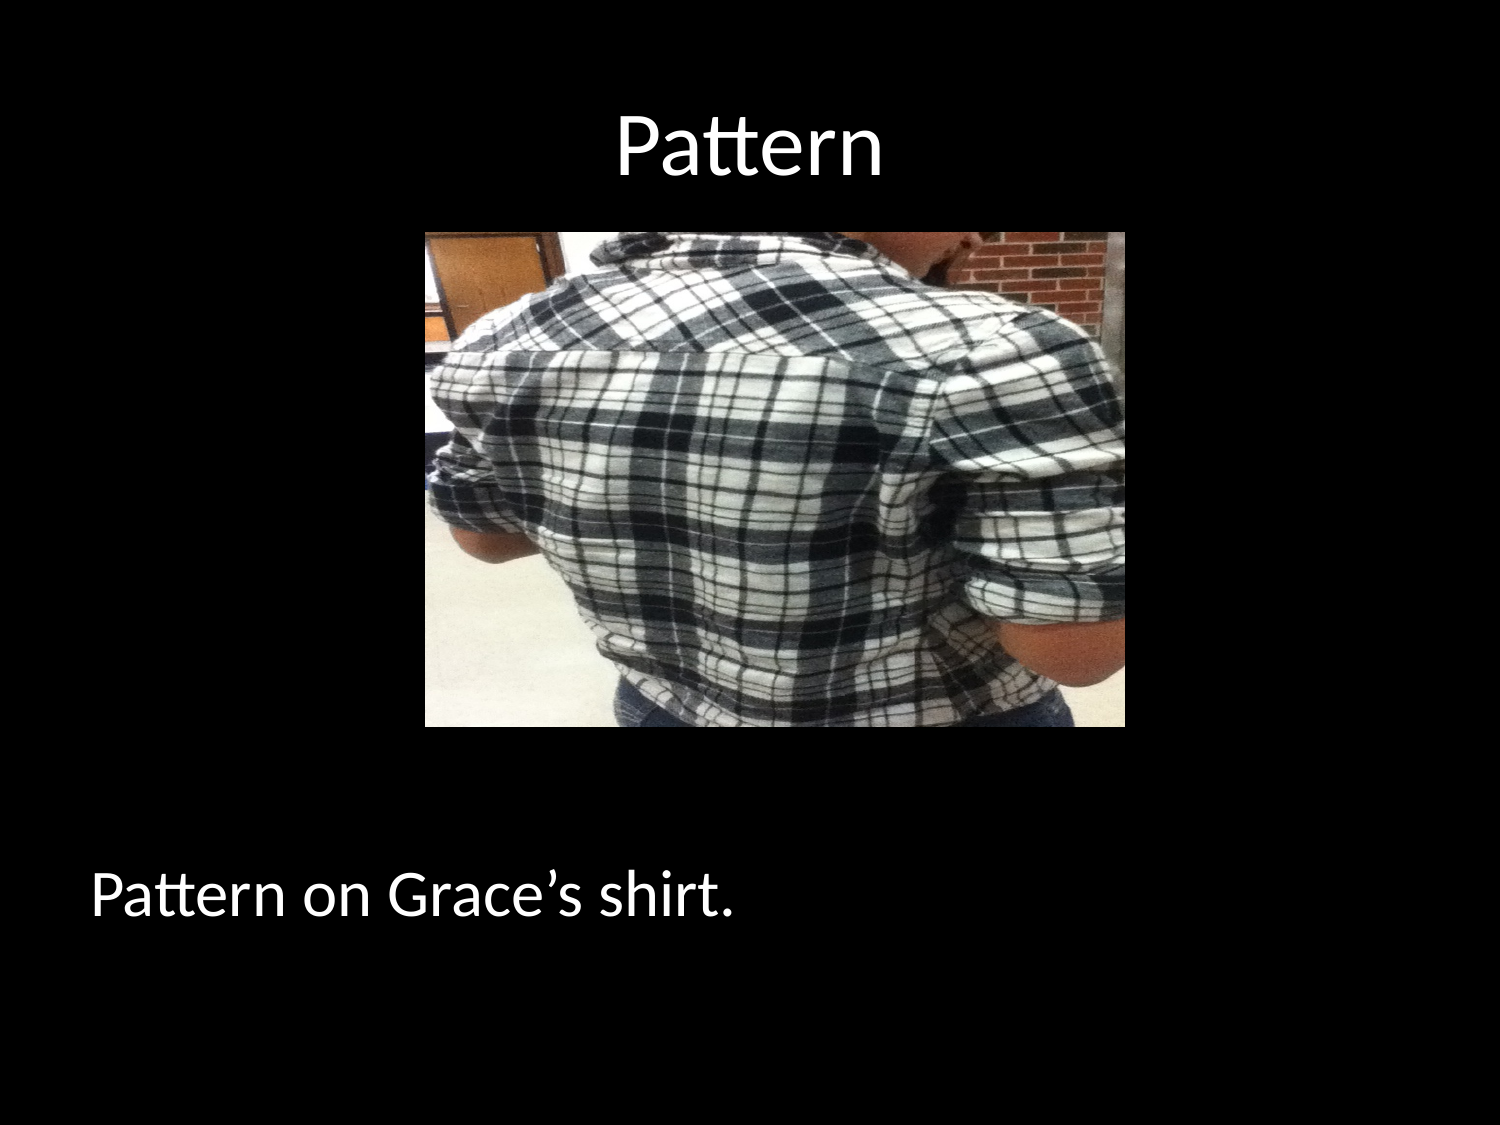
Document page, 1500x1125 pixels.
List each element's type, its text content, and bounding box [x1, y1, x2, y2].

title Pattern [75, 45, 1425, 233]
list Pattern on Grace’s shirt. [75, 842, 1425, 1005]
picture [425, 232, 1126, 727]
